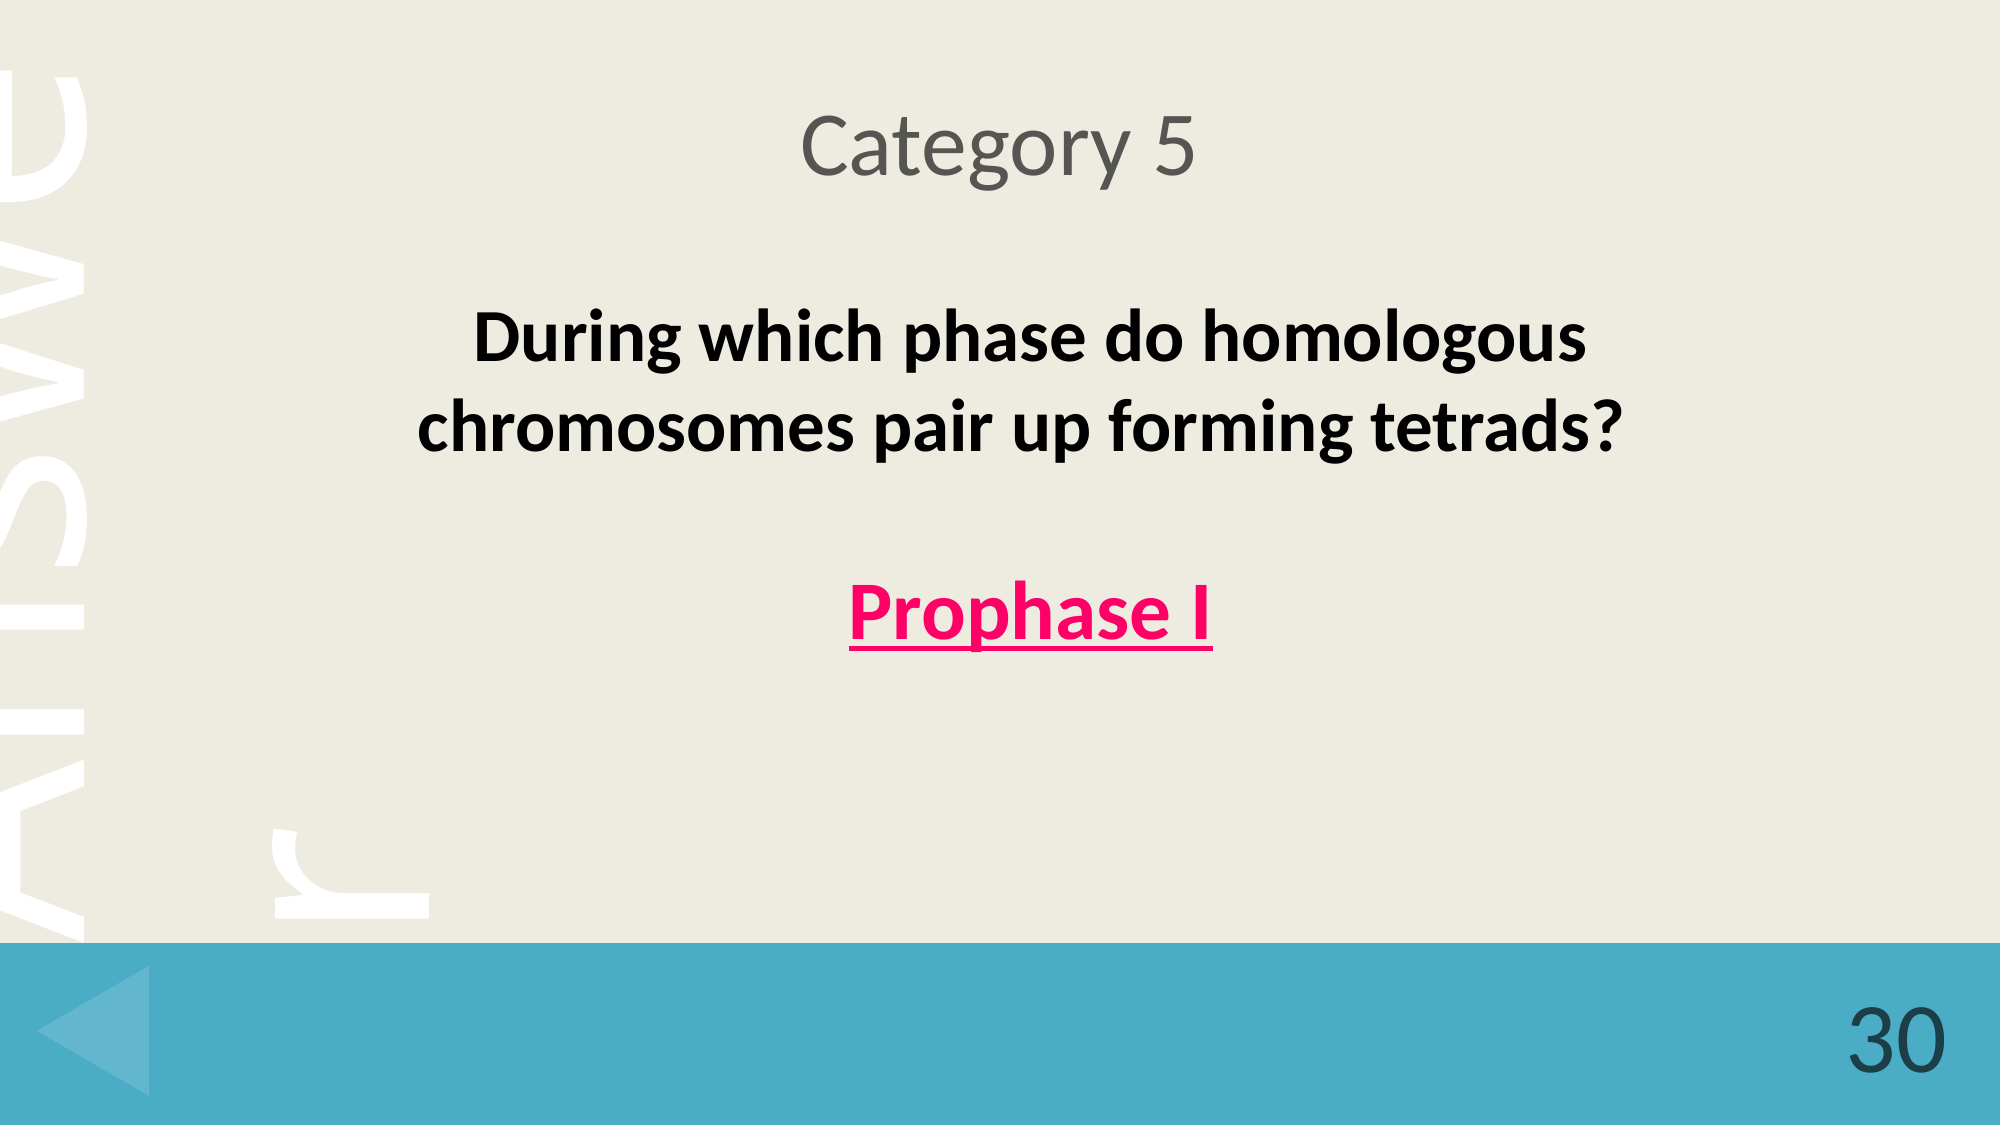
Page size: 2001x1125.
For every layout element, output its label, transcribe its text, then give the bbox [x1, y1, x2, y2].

list During which phase do homologous chromosomes pair up forming tetrads? Prophase I [302, 307, 1760, 636]
list 30 [1494, 967, 1963, 1097]
title Category 5 [99, 45, 1900, 233]
